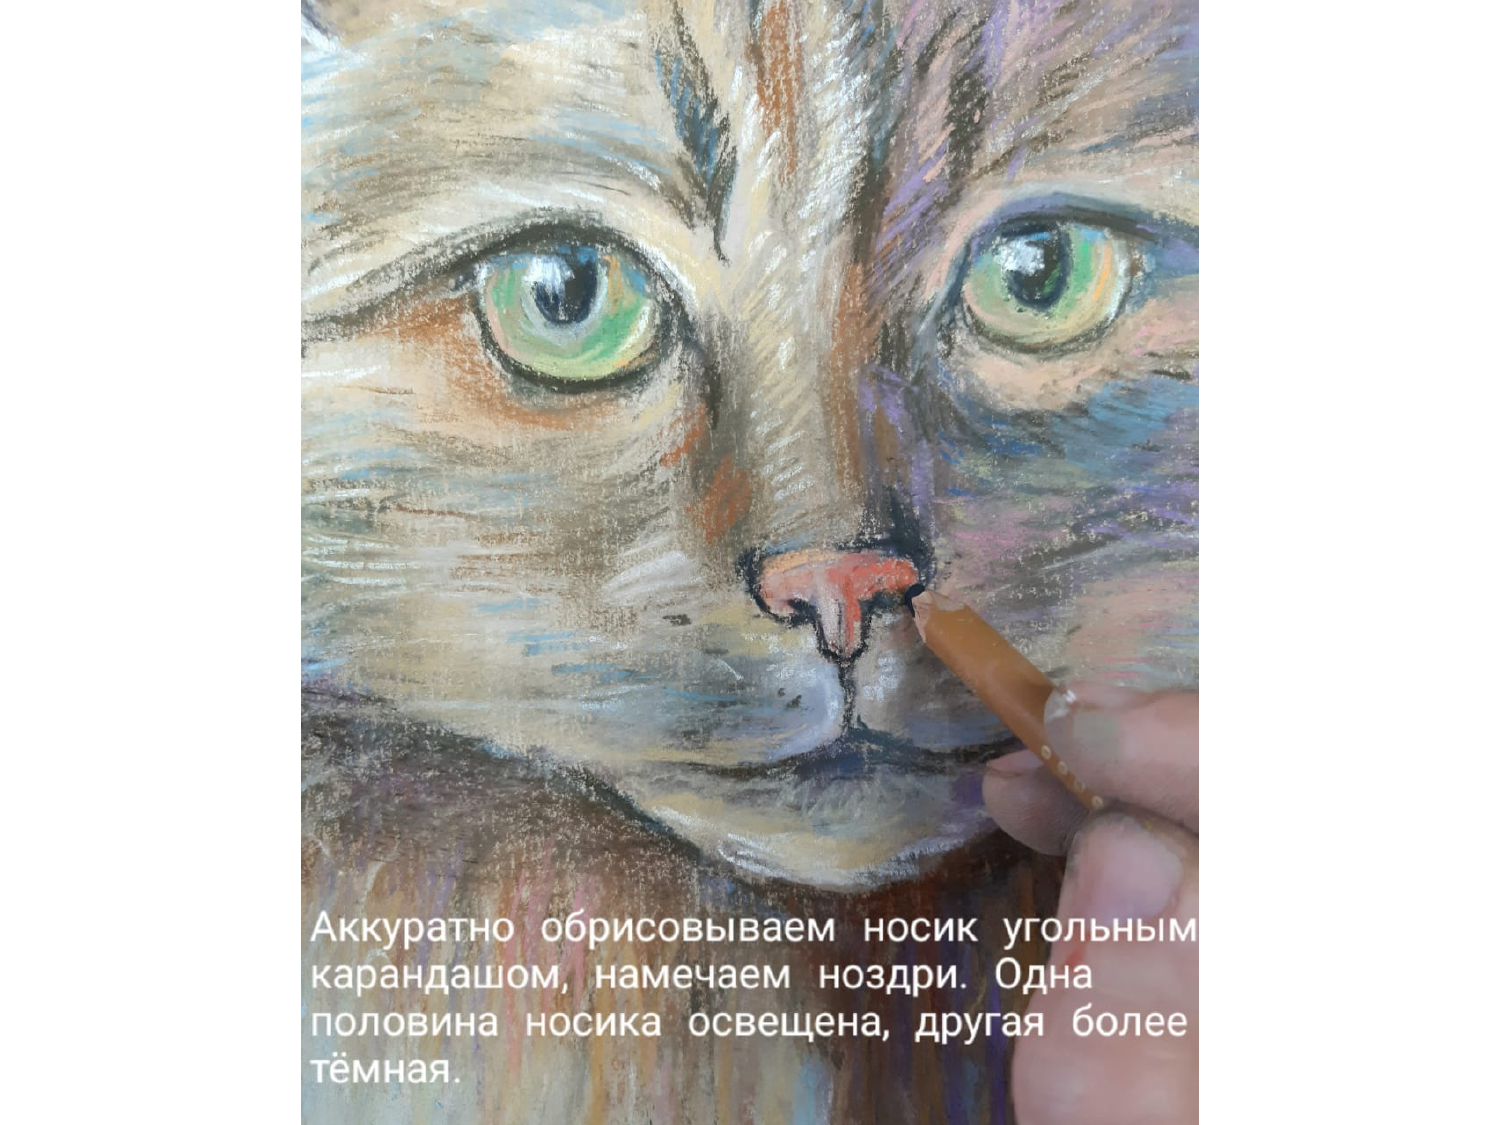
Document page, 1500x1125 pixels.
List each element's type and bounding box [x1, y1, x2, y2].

picture [301, 0, 1199, 1125]
